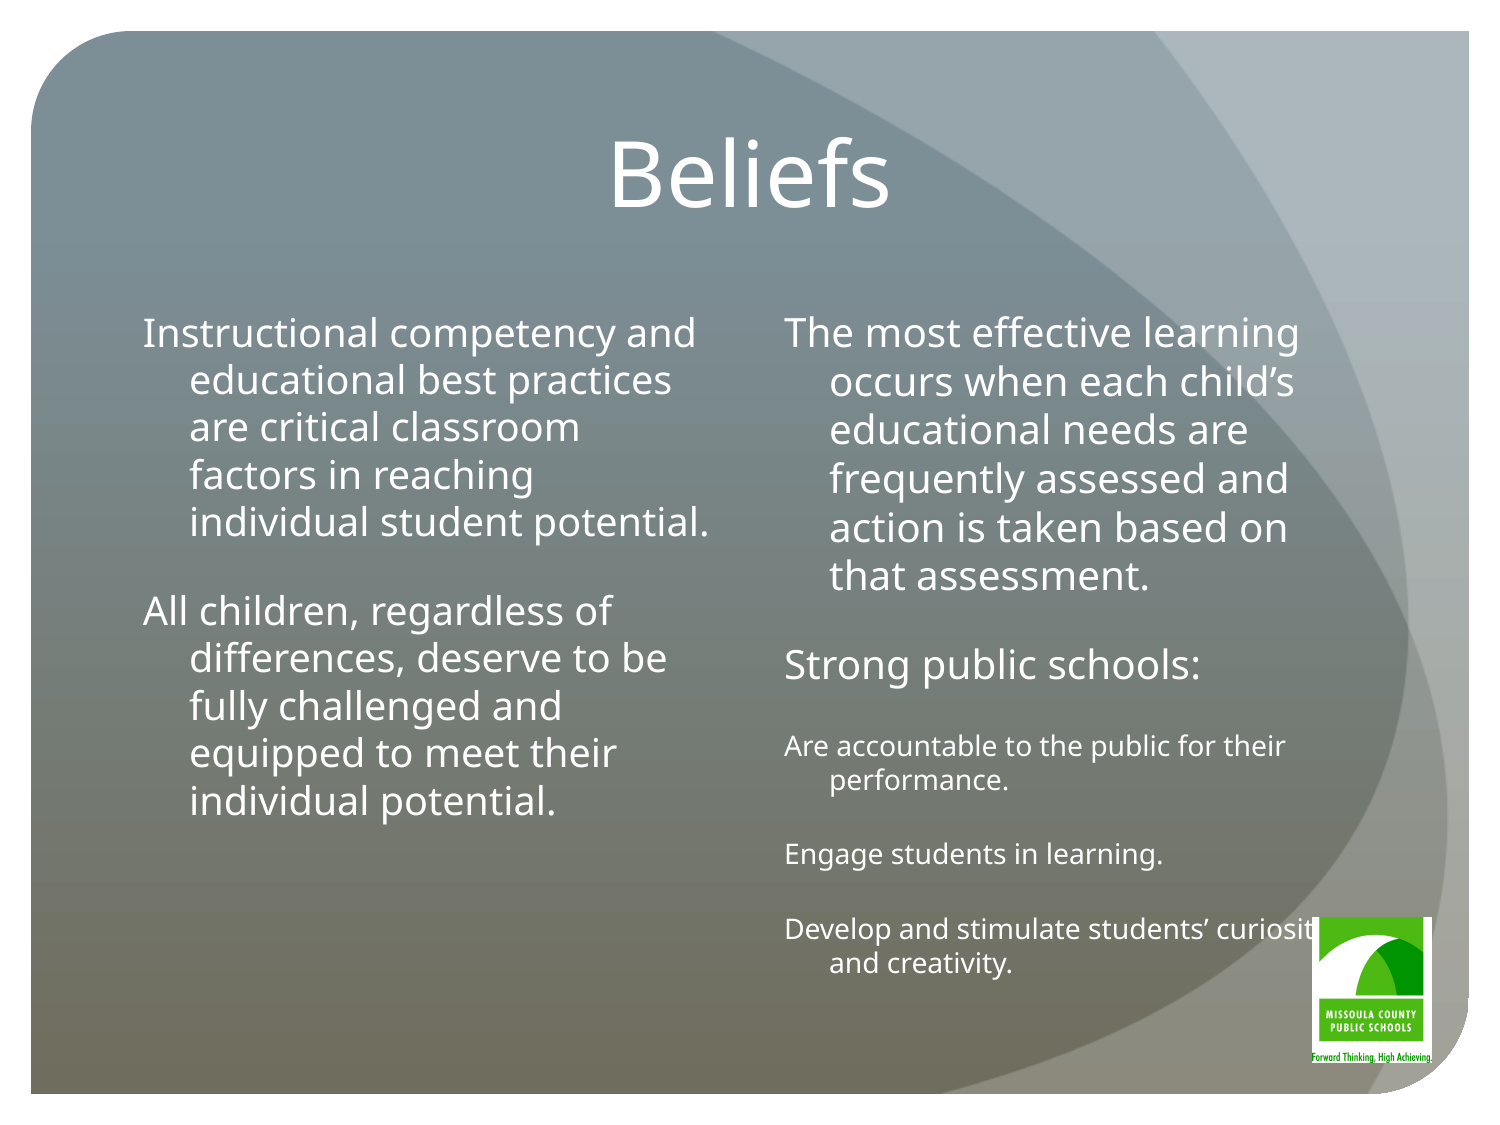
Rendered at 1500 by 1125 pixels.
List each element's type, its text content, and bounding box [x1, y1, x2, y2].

list Instructional competency and educational best practices are critical classroom factors in reaching individual student potential. All children, regardless of differences, deserve to be fully challenged and equipped to meet their individual potential. [127, 299, 728, 993]
title Beliefs [127, 62, 1372, 234]
list The most effective learning occurs when each child’s educational needs are frequently assessed and action is taken based on that assessment. Strong public schools: Are accountable to the public for their performance. Engage students in learning. Develop and stimulate students’ curiosity and creativity. [769, 299, 1370, 993]
picture [24, 30, 1473, 1094]
